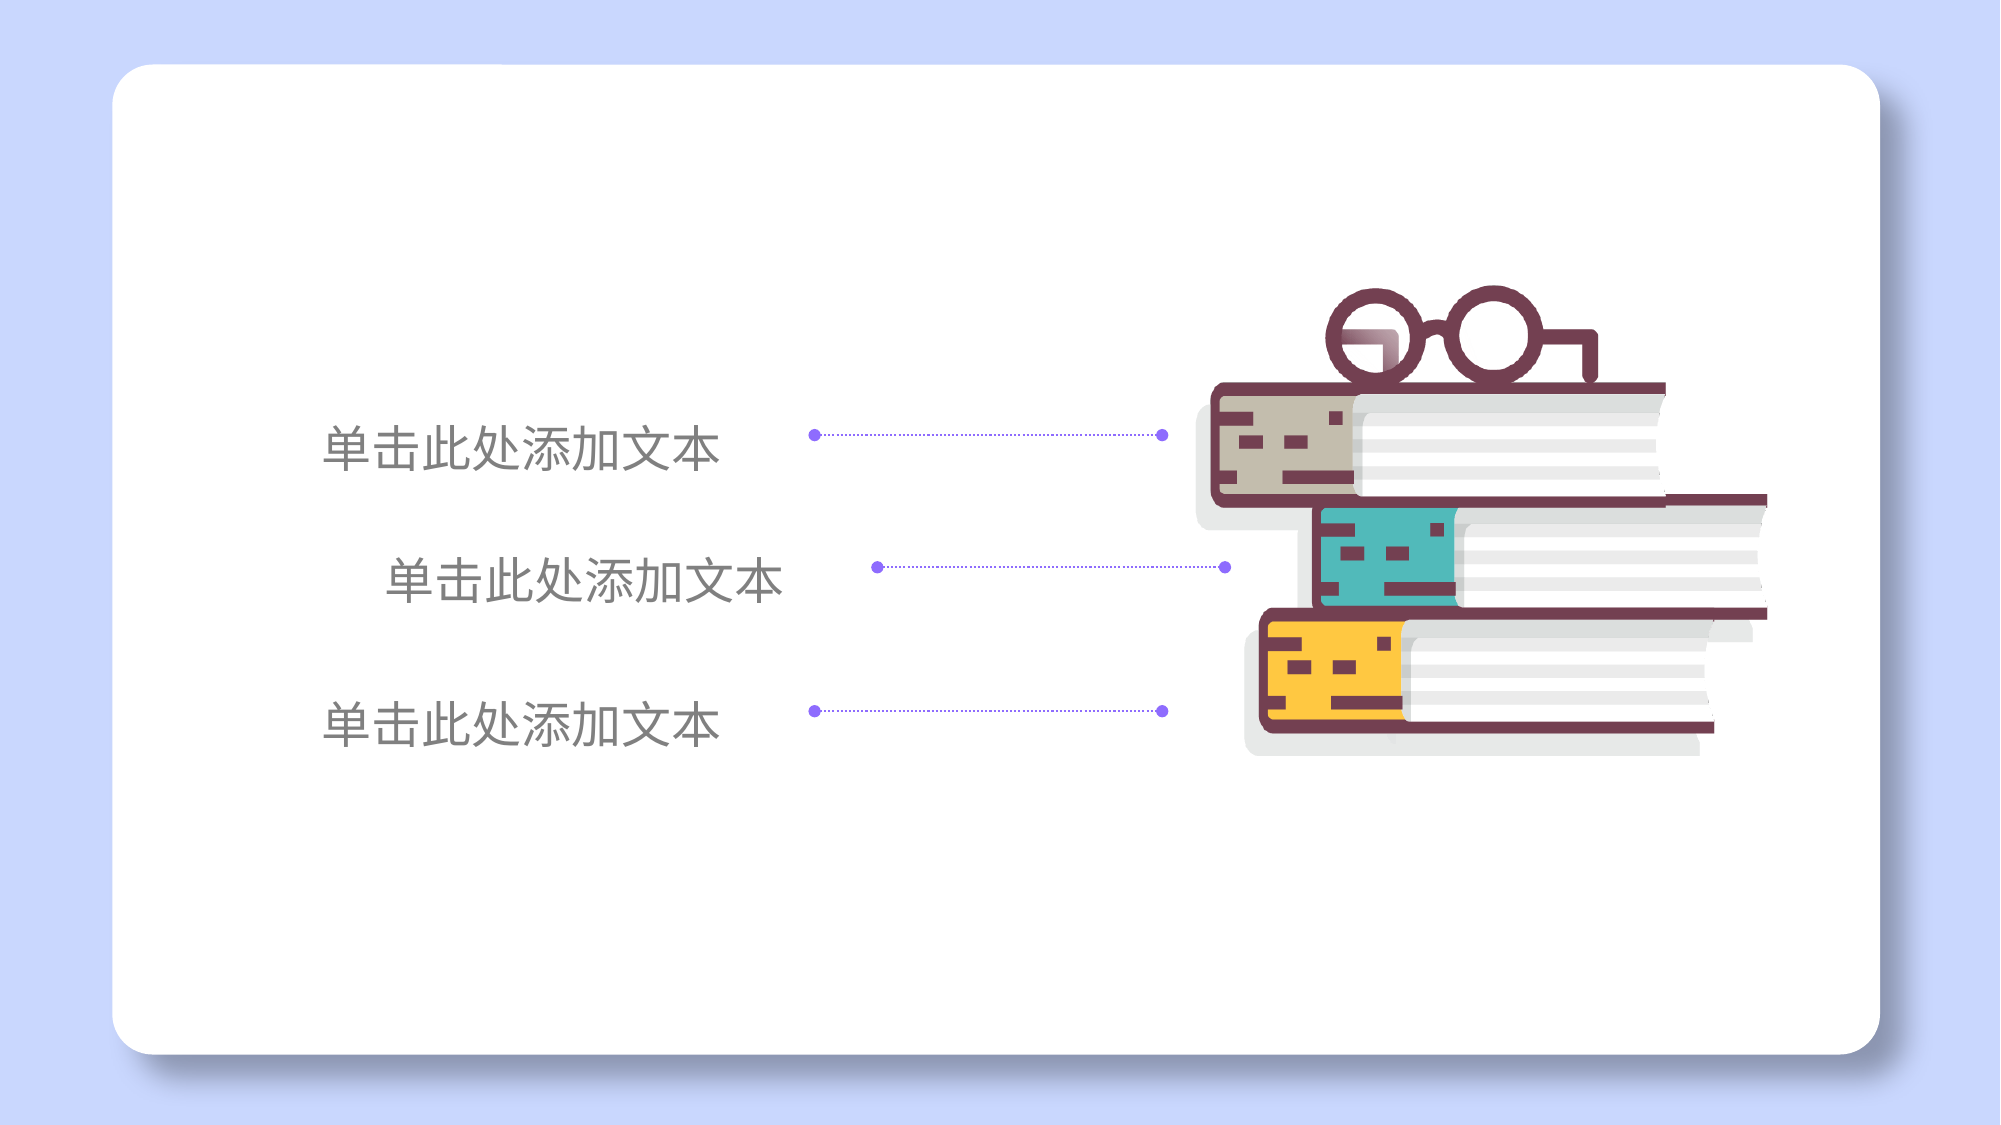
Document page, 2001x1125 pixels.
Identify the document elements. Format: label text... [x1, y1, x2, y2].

picture [1065, 118, 1880, 933]
text_box 单击此处添加文本 [306, 668, 941, 761]
text_box [111, 63, 1882, 1056]
text_box 单击此处添加文本 [369, 524, 1003, 617]
text_box 单击此处添加文本 [306, 391, 941, 485]
